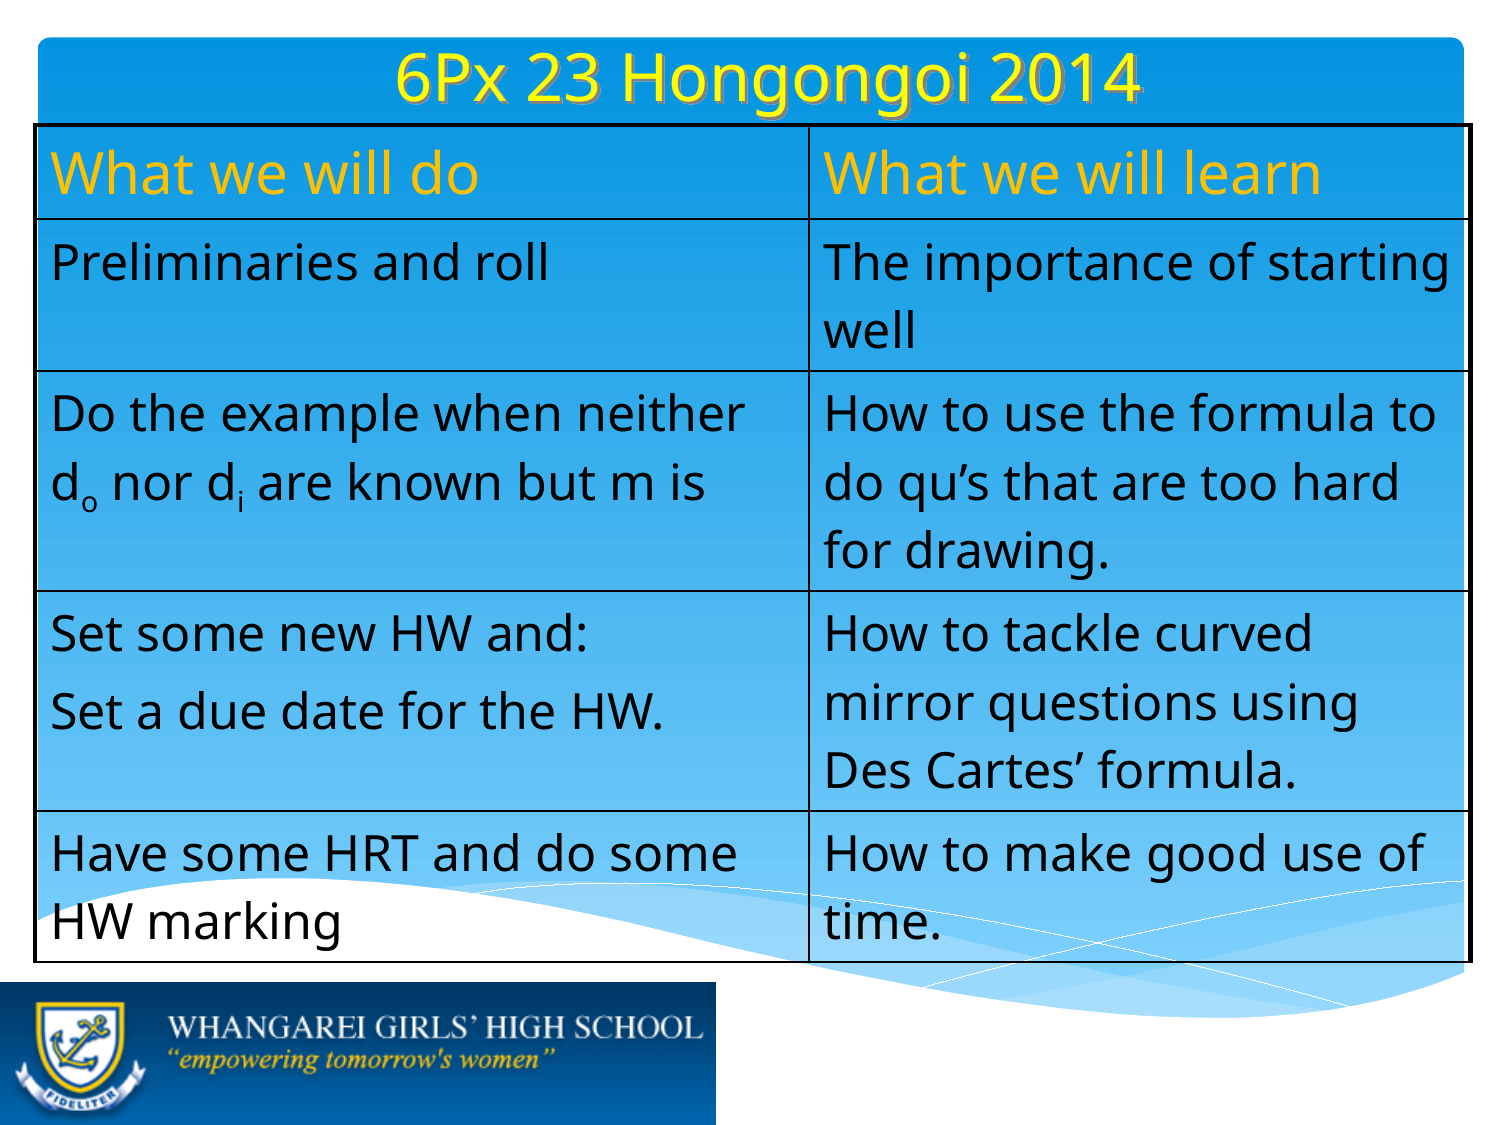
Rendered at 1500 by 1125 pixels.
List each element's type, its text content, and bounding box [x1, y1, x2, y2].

text_box 6Px 23 Hongongoi 2014 [162, 24, 1375, 123]
table_cell Set some new HW and: Set a due date for the HW. [37, 592, 808, 810]
table_cell How to tackle curved mirror questions using Des Cartes’ formula. [810, 592, 1468, 810]
picture [0, 982, 716, 1125]
table_header What we will do [37, 127, 808, 218]
table_cell Do the example when neither do nor di are known but m is [37, 372, 808, 590]
table_cell The importance of starting well [810, 220, 1468, 370]
table_cell Have some HRT and do some HW marking [37, 812, 808, 961]
table_cell Preliminaries and roll [37, 220, 808, 370]
table_cell How to use the formula to do qu’s that are too hard for drawing. [810, 372, 1468, 590]
table_header What we will learn [810, 127, 1468, 218]
table_cell How to make good use of time. [810, 812, 1468, 961]
